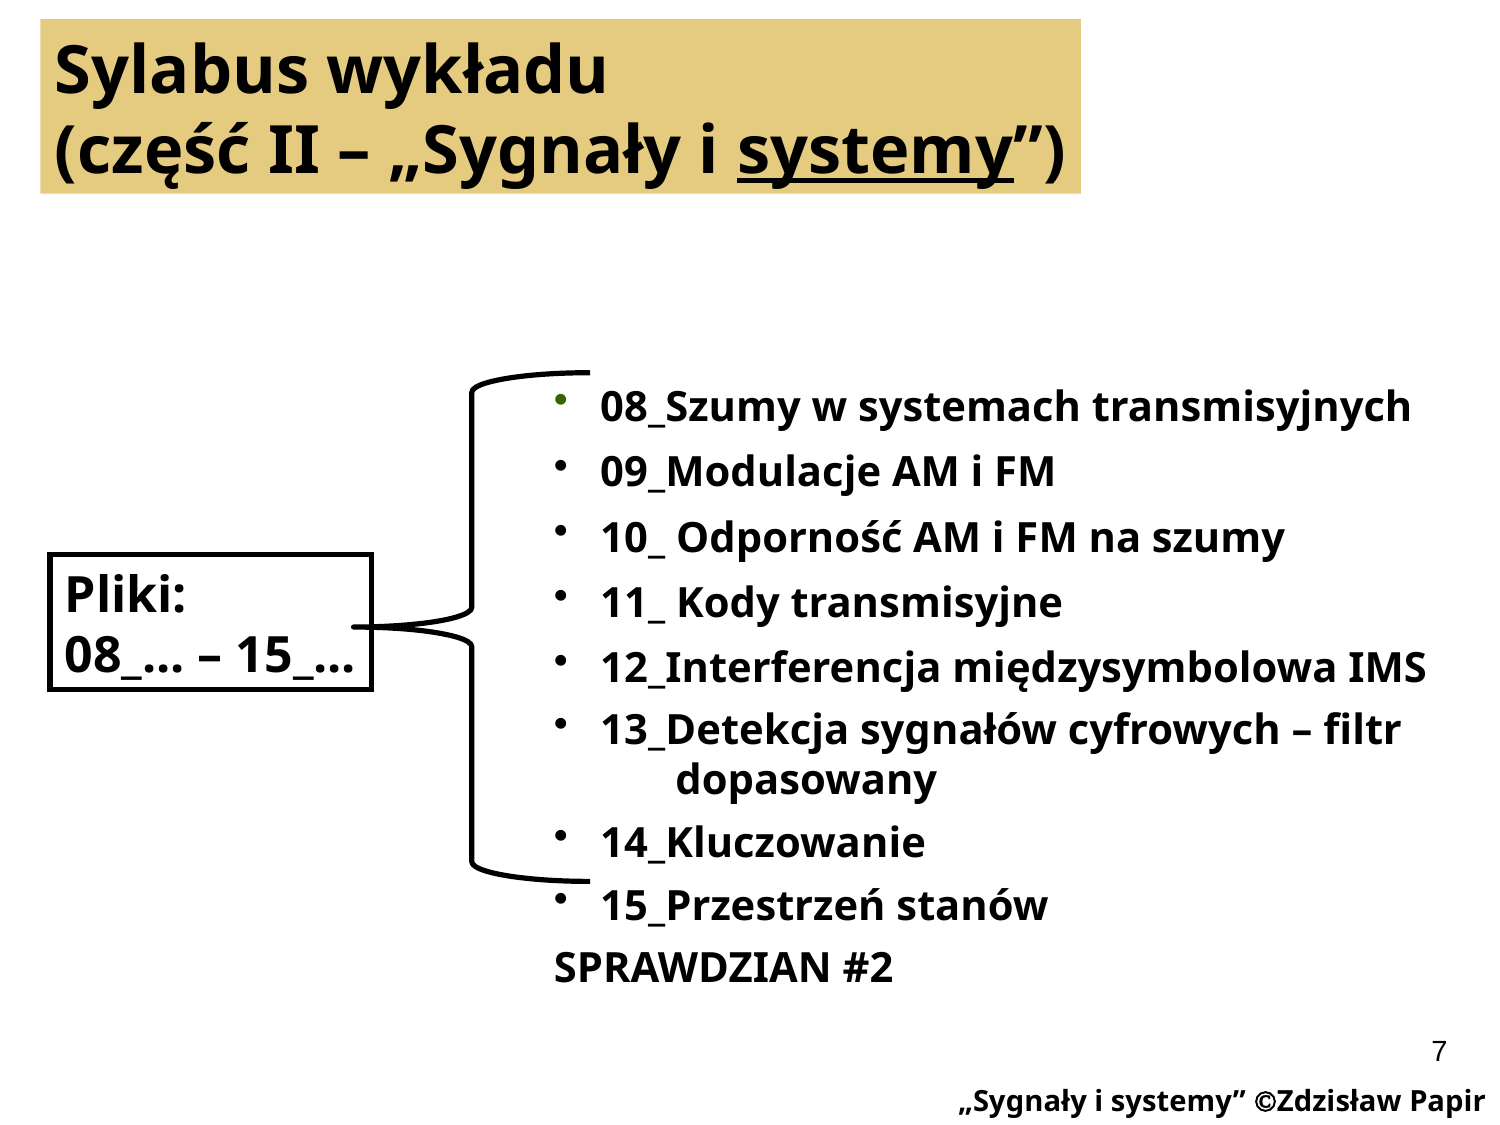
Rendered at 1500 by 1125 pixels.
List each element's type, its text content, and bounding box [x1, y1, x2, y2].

text_box [372, 372, 591, 882]
text_box Sylabus wykładu (część II – „Sygnały i systemy”) [40, 19, 1081, 194]
slide_number 7 [1149, 1024, 1463, 1101]
text_box 08_Szumy w systemach transmisyjnych 09_Modulacje AM i FM 10_ Odporność AM i FM na szumy 11_ Kody transmisyjne 12_Interferencja międzysymbolowa IMS 13_Detekcja sygnałów cyfrowych – filtr dopasowany 14_Kluczowanie 15_Przestrzeń stanów SPRAWDZIAN #2 [539, 372, 1442, 999]
text_box Pliki: 08_... – 15_... [49, 554, 372, 690]
text_box „Sygnały i systemy” Zdzisław Papir [943, 1074, 1500, 1125]
